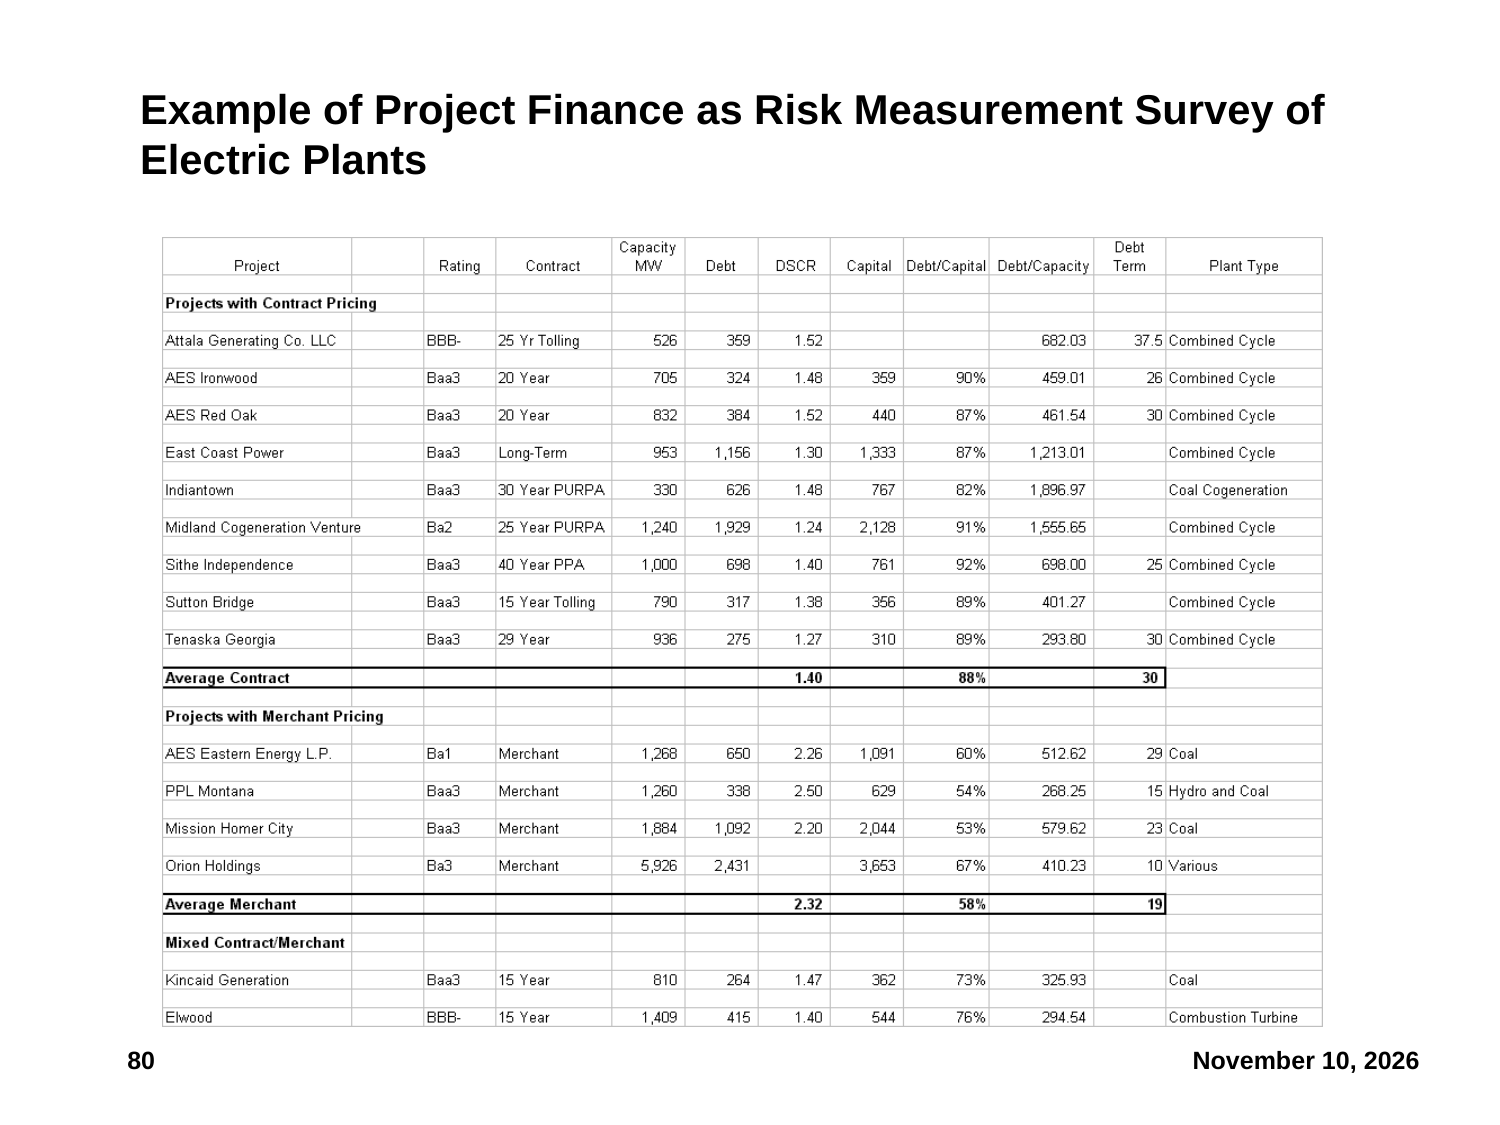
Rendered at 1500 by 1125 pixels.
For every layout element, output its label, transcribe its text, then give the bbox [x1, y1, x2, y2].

picture [162, 237, 1323, 1027]
title Example of Project Finance as Risk Measurement Survey of Electric Plants [124, 74, 1376, 226]
